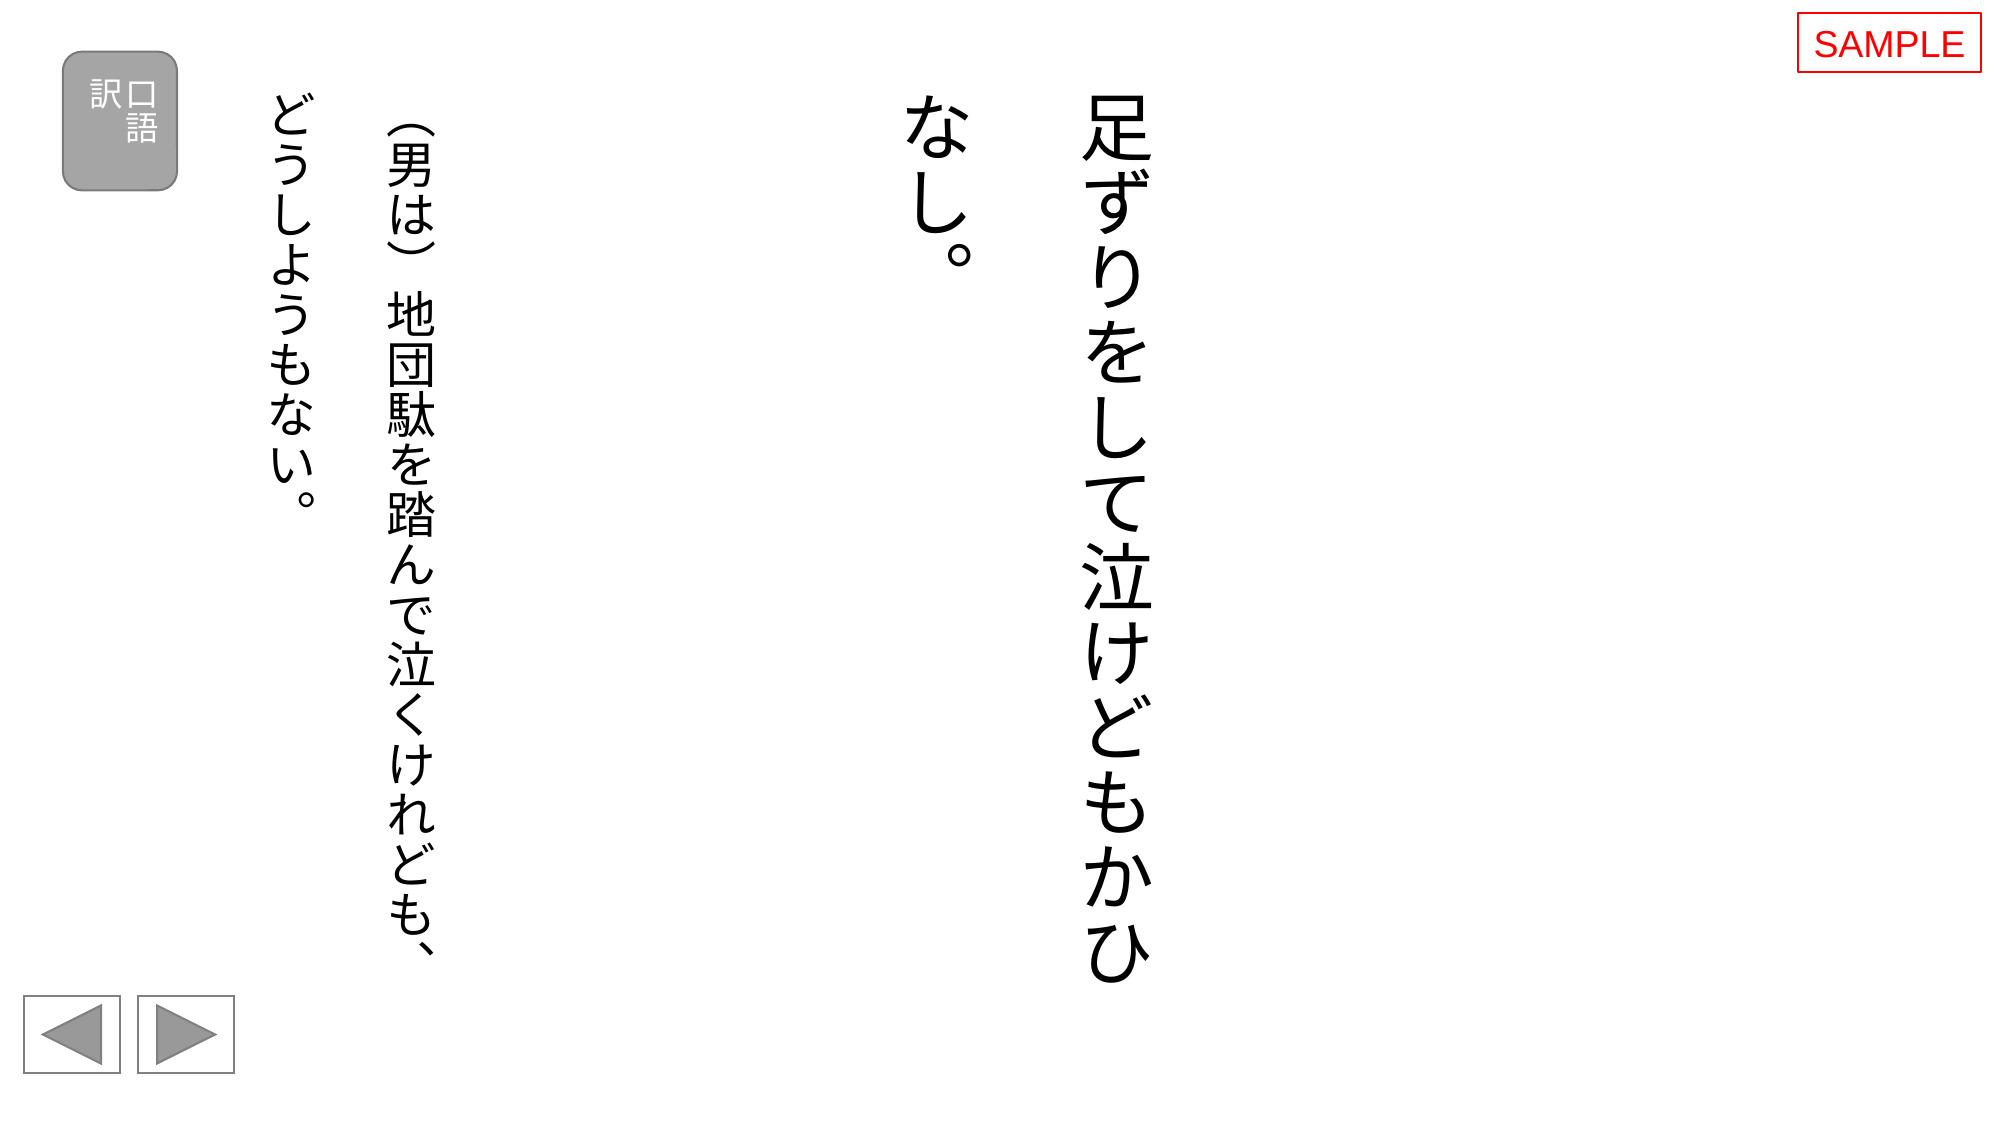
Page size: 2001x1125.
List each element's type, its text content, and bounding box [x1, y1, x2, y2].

list （男は）地団駄を踏んで泣くけれども、どうしようもない。 [252, 75, 881, 1043]
list 口語訳 [76, 62, 155, 183]
text_box SAMPLE [1797, 12, 1982, 73]
list 足ずりをして泣けどもかひなし。 [881, 75, 1919, 1043]
